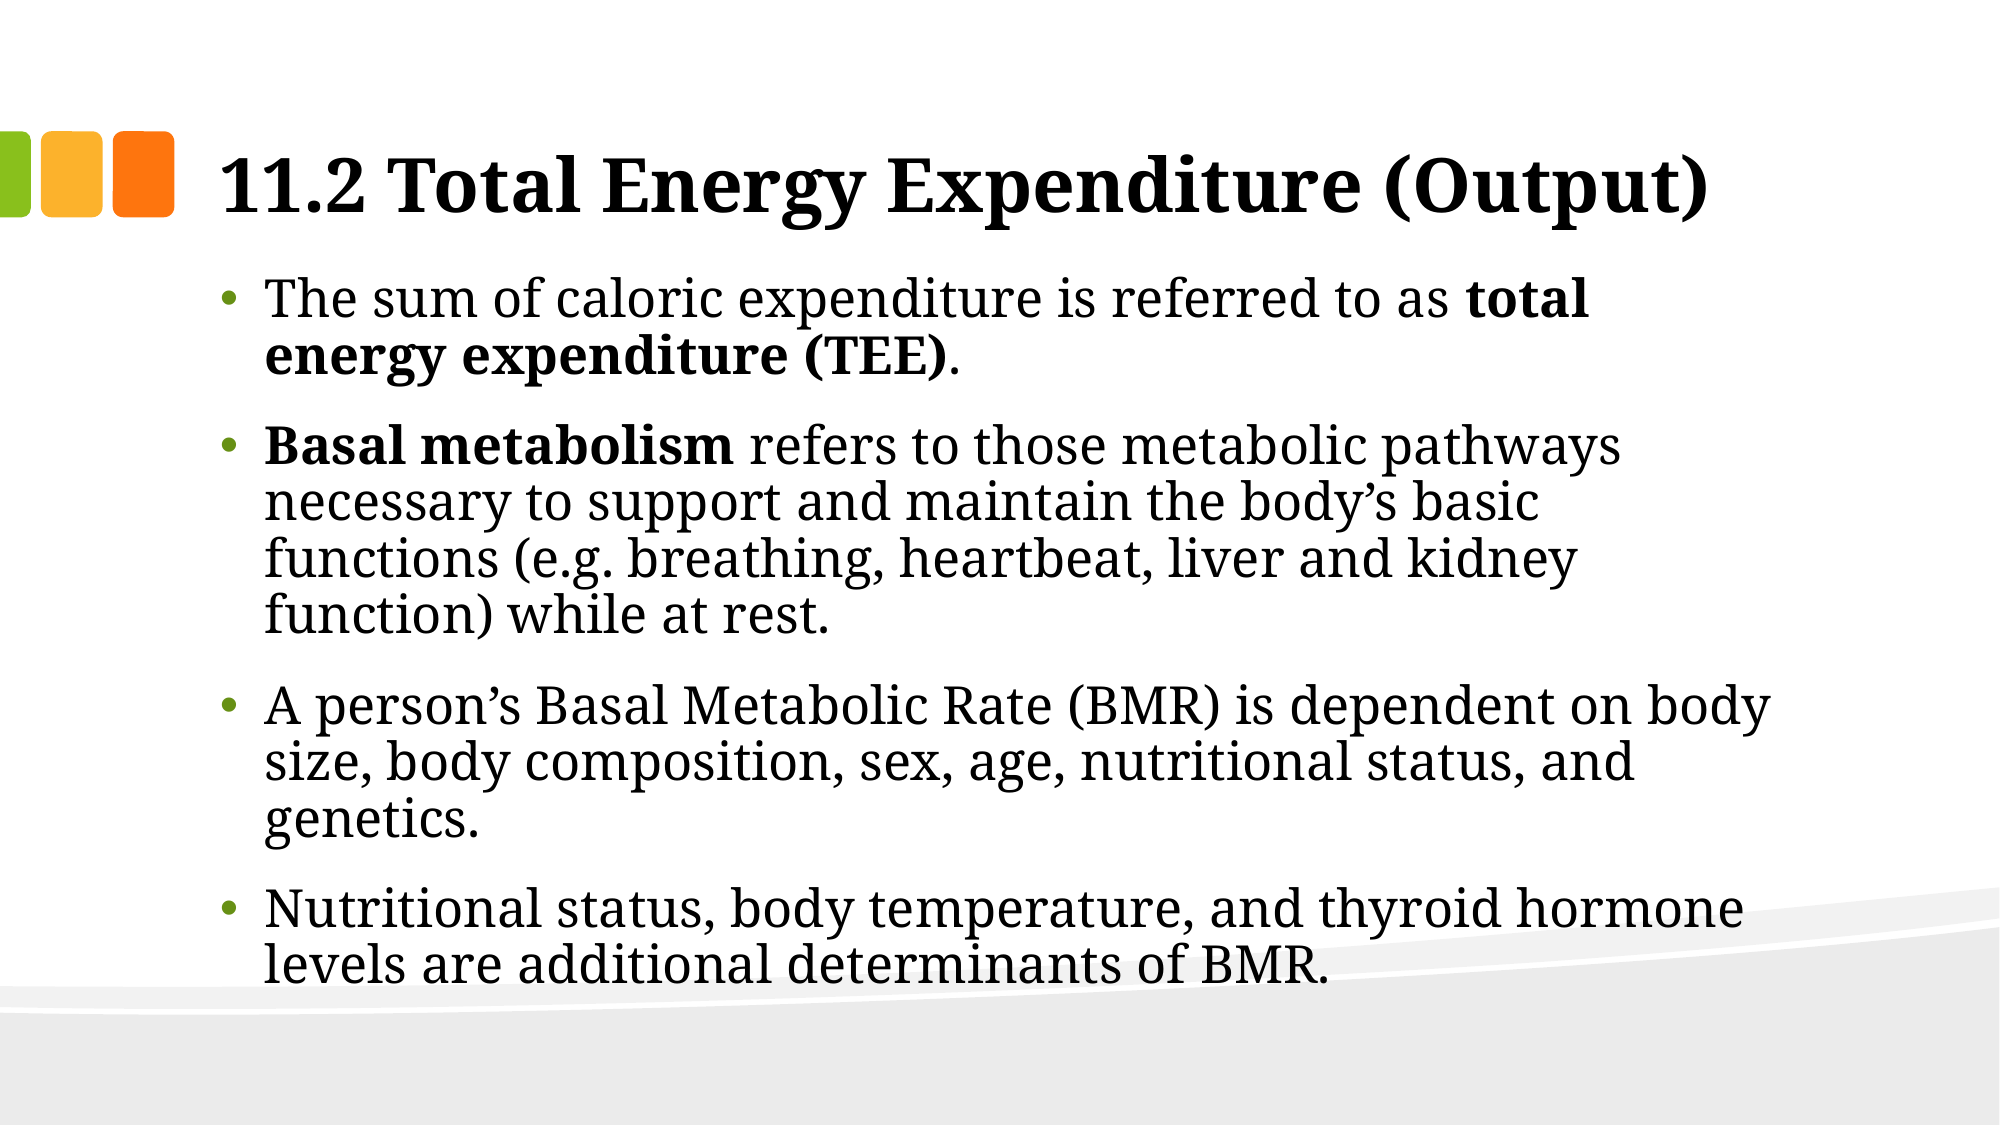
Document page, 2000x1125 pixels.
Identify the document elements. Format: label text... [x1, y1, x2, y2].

title 11.2 Total Energy Expenditure (Output) [199, 24, 1800, 238]
list The sum of caloric expenditure is referred to as total energy expenditure (TEE). Basal metabolism refers to those metabolic pathways necessary to support and maintain the body’s basic functions (e.g. breathing, heartbeat, liver and kidney function) while at rest. A person’s Basal Metabolic Rate (BMR) is dependent on body size, body composition, sex, age, nutritional status, and genetics. Nutritional status, body temperature, and thyroid hormone levels are additional determinants of BMR. [199, 262, 1800, 1013]
